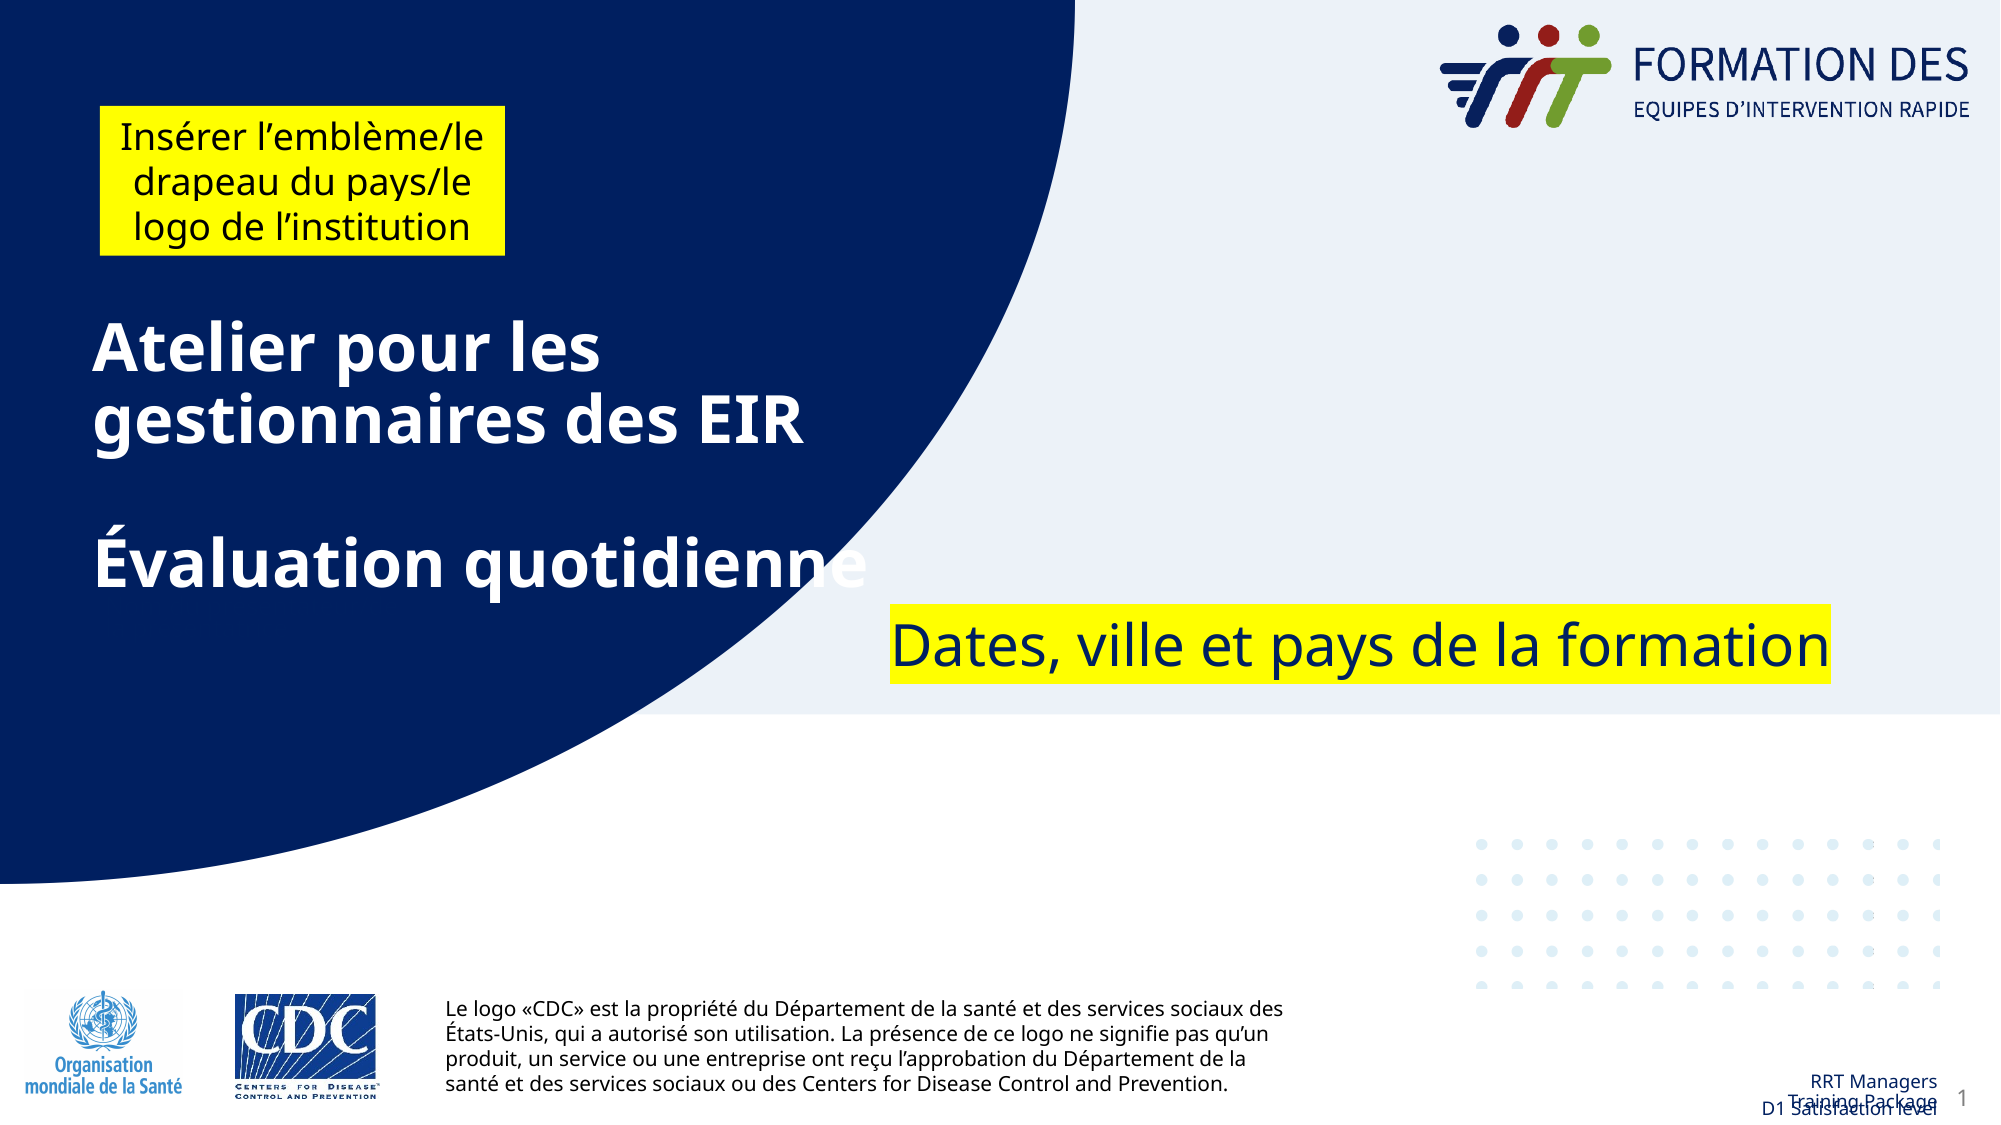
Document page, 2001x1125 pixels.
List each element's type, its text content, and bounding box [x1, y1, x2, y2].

list Dates, ville et pays de la formation [842, 572, 1879, 724]
text_box Insérer lʼemblème/le drapeau du pays/le logo de l’institution [99, 105, 505, 256]
title Atelier pour les gestionnaires des EIR Évaluation quotidienne [84, 259, 930, 657]
picture [1438, 24, 1971, 128]
text_box Nom du présentateur/de la présentatrice [97, 562, 415, 656]
picture [235, 994, 380, 1099]
picture [24, 989, 183, 1095]
picture [0, 0, 1075, 884]
picture [1476, 839, 1940, 989]
